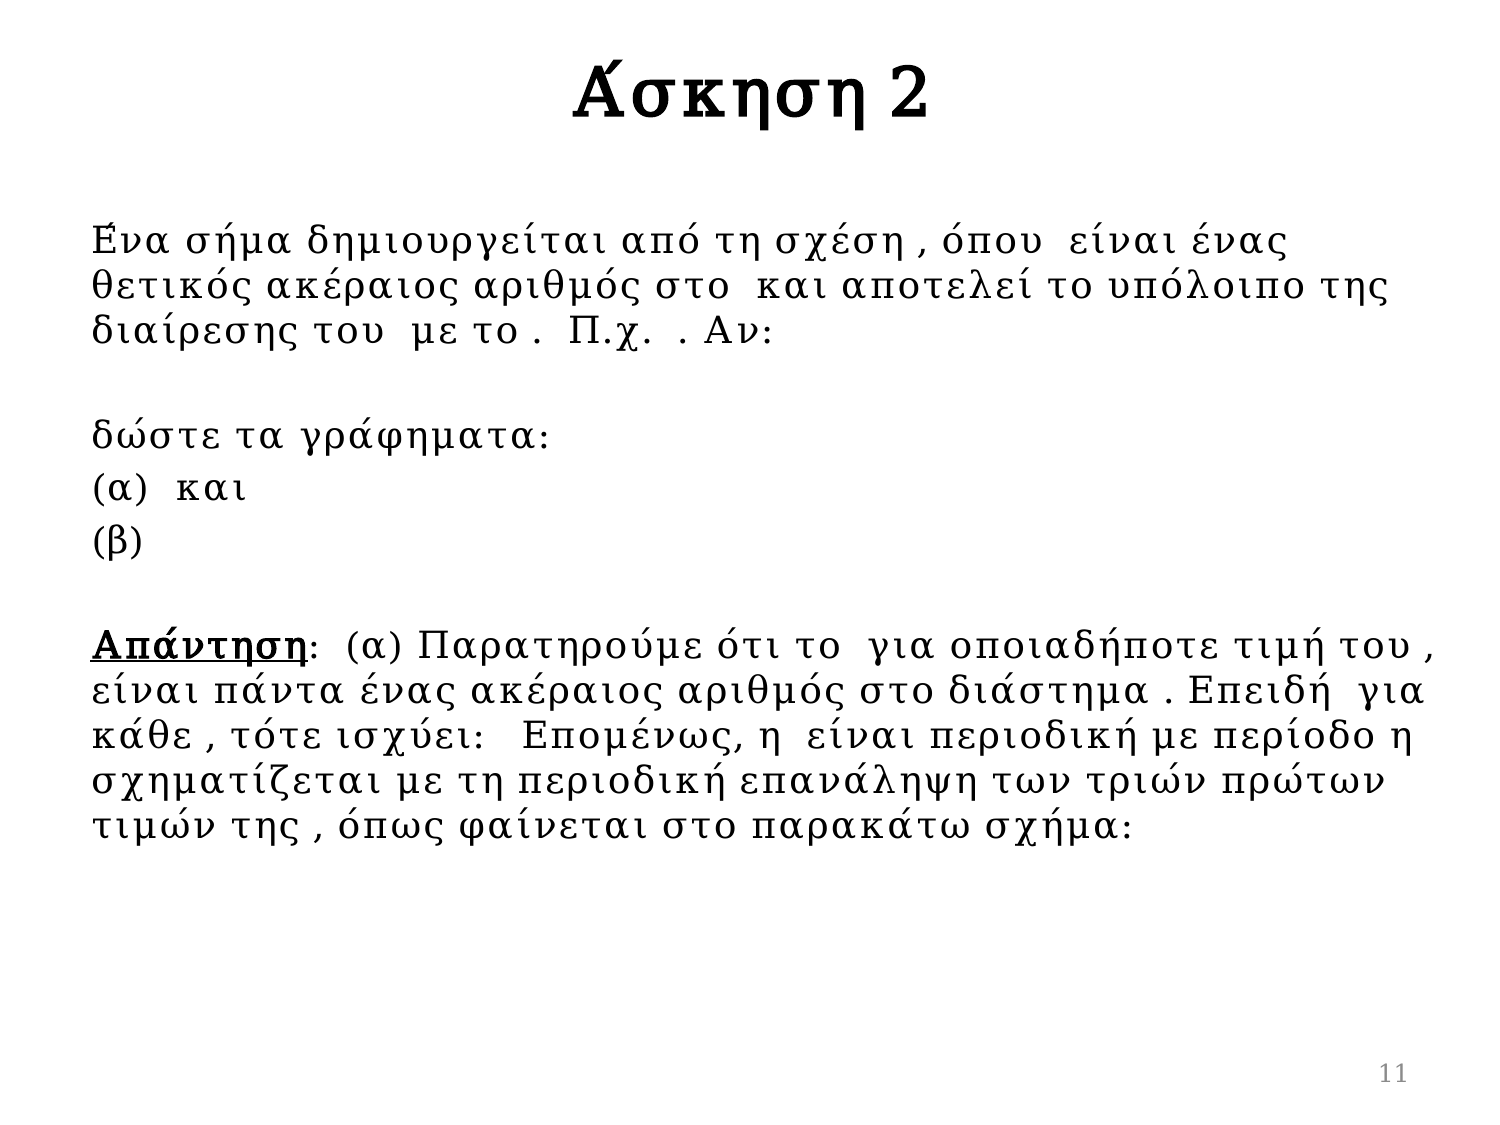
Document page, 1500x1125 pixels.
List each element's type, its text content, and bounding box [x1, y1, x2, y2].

slide_number 11 [1222, 1042, 1425, 1103]
title Άσκηση 2 [75, 19, 1425, 159]
